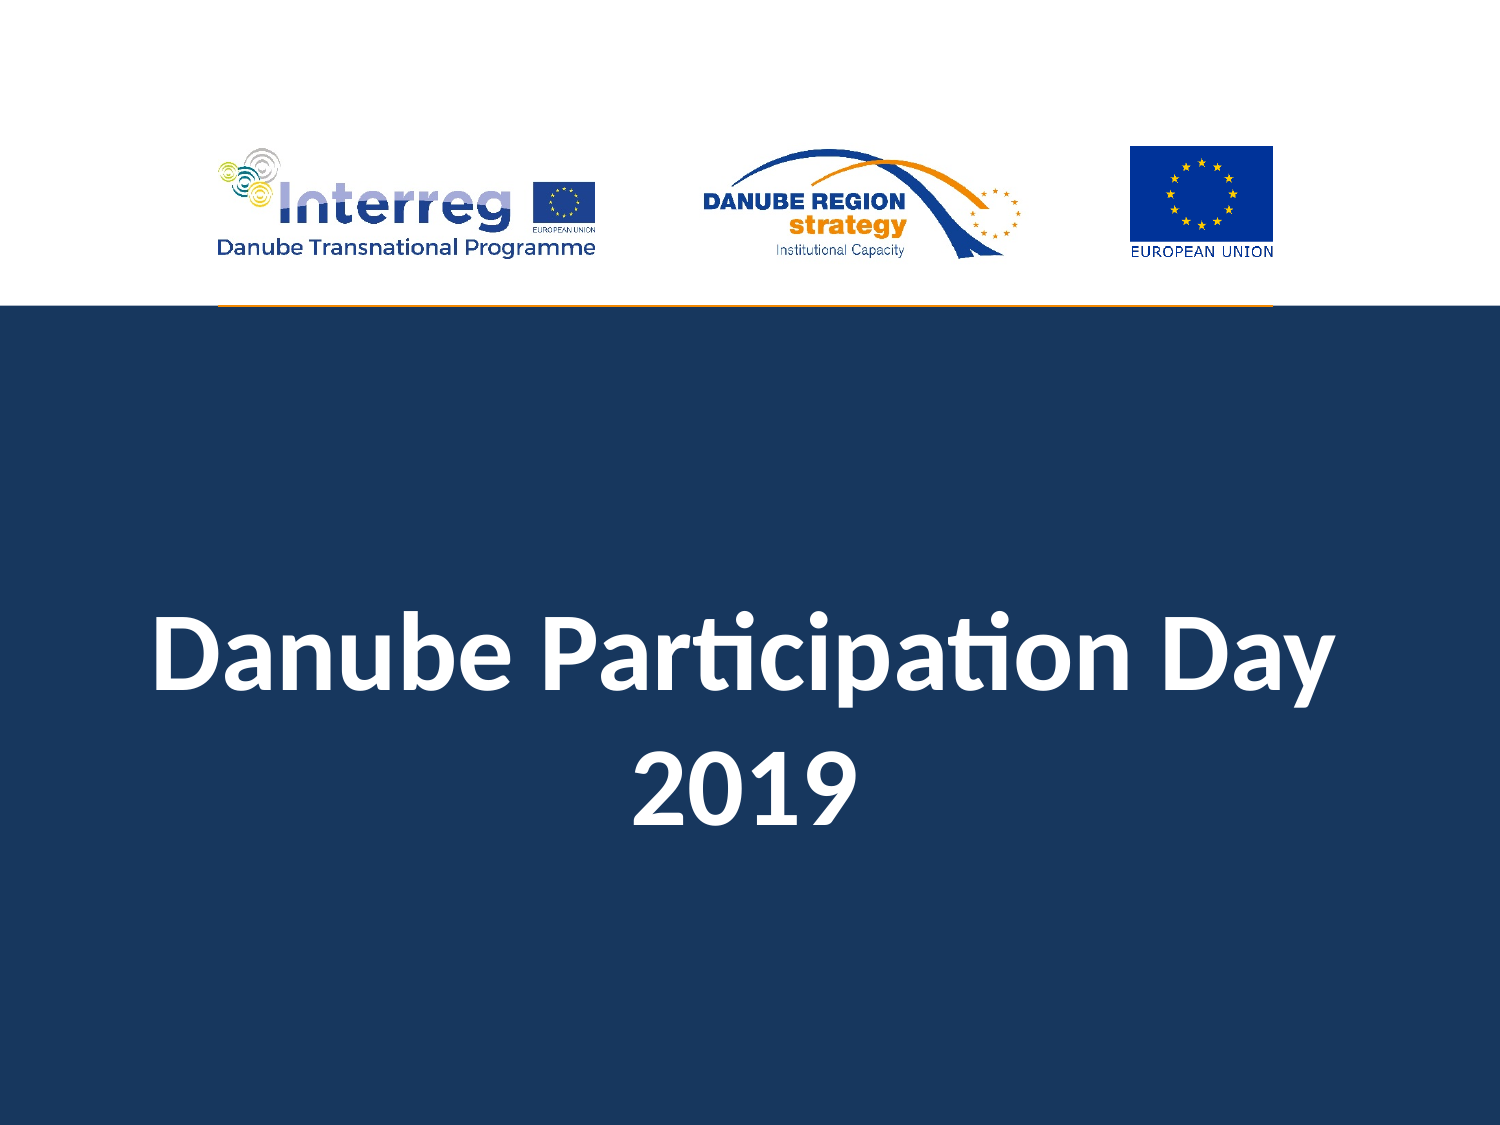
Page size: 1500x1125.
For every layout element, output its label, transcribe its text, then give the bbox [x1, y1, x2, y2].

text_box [218, 131, 1273, 275]
list Danube Participation Day 2019 [76, 468, 1412, 1059]
text_box [0, 304, 1500, 1125]
